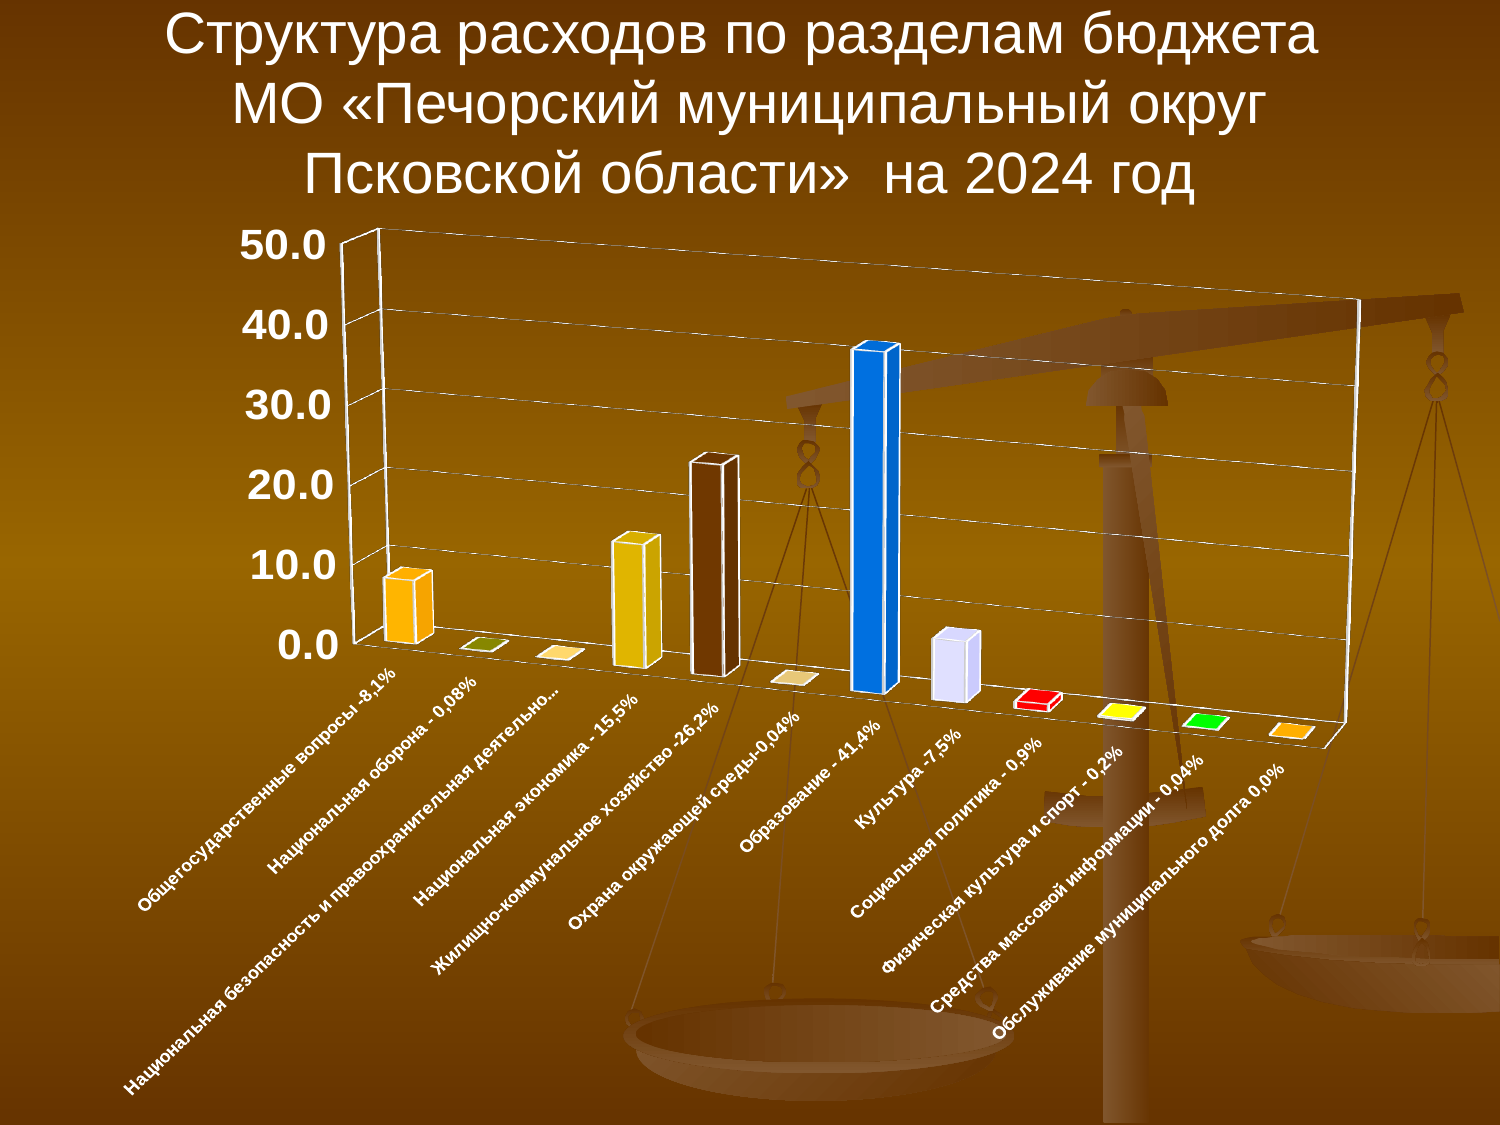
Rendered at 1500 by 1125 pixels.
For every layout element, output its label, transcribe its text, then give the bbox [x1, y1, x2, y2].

chart [24, 203, 1476, 1100]
title Структура расходов по разделам бюджета МО «Печорский муниципальный округ Псковской области» на 2024 год [74, 0, 1426, 201]
